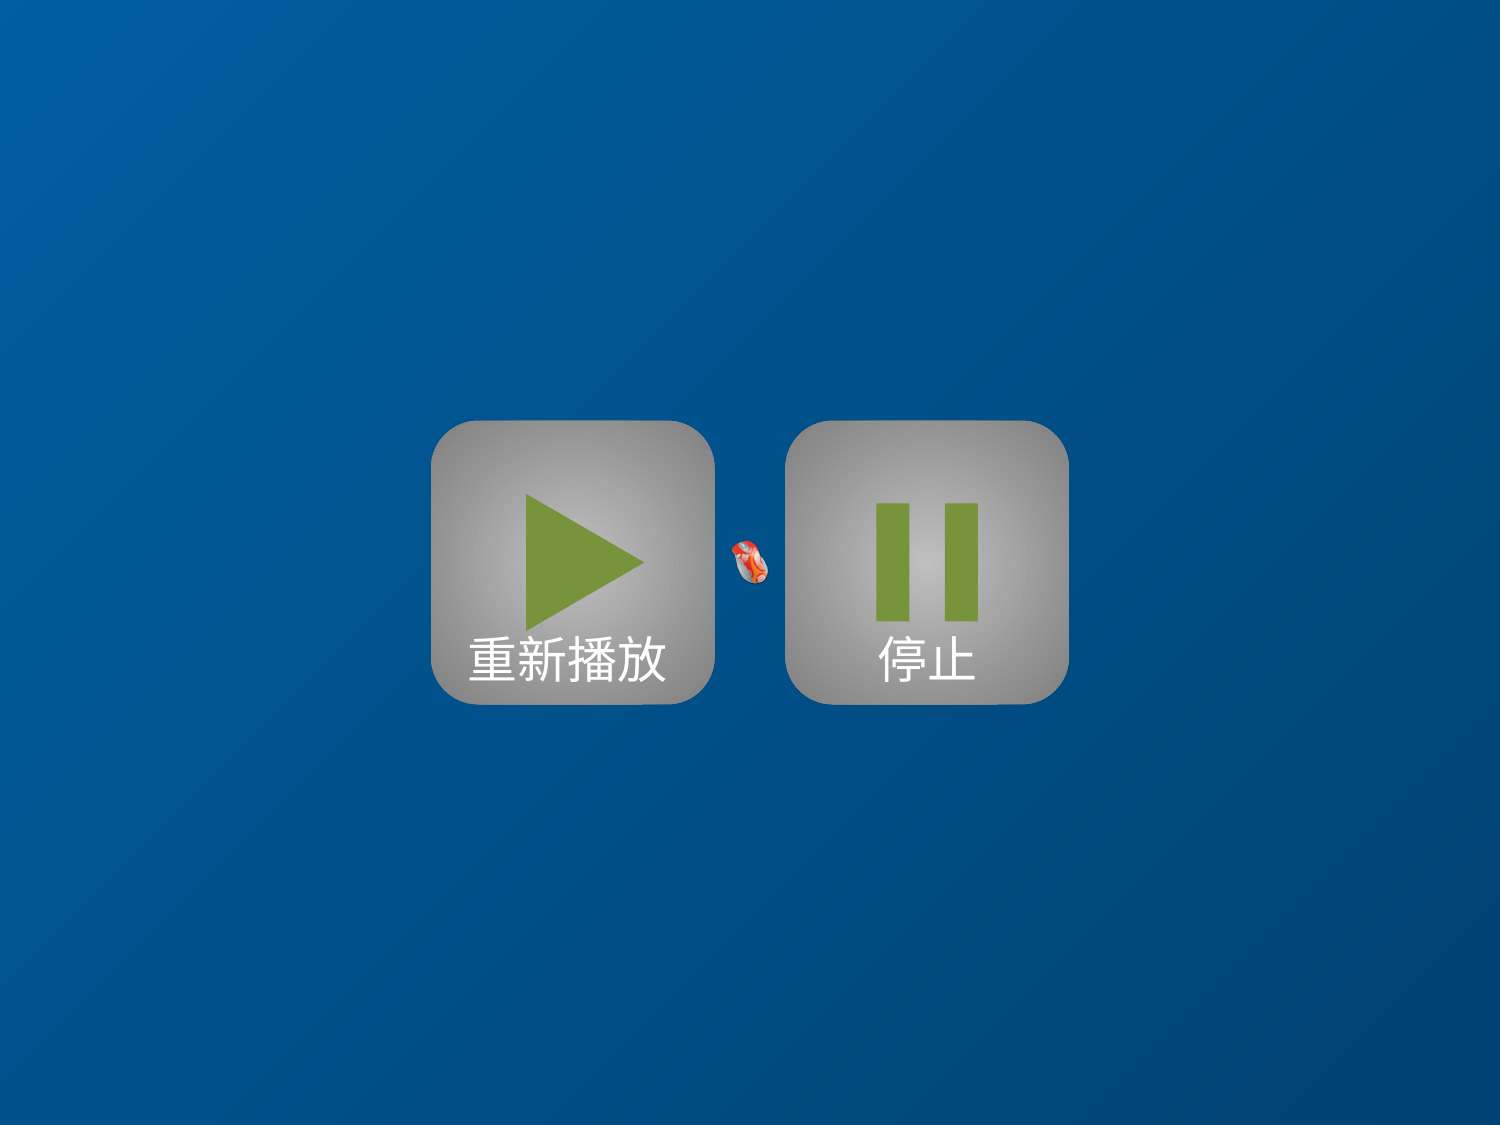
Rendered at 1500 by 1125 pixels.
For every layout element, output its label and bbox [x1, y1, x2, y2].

text_box [785, 420, 1070, 705]
text_box [0, 0, 1500, 1125]
text_box [430, 420, 715, 705]
picture [727, 539, 773, 585]
